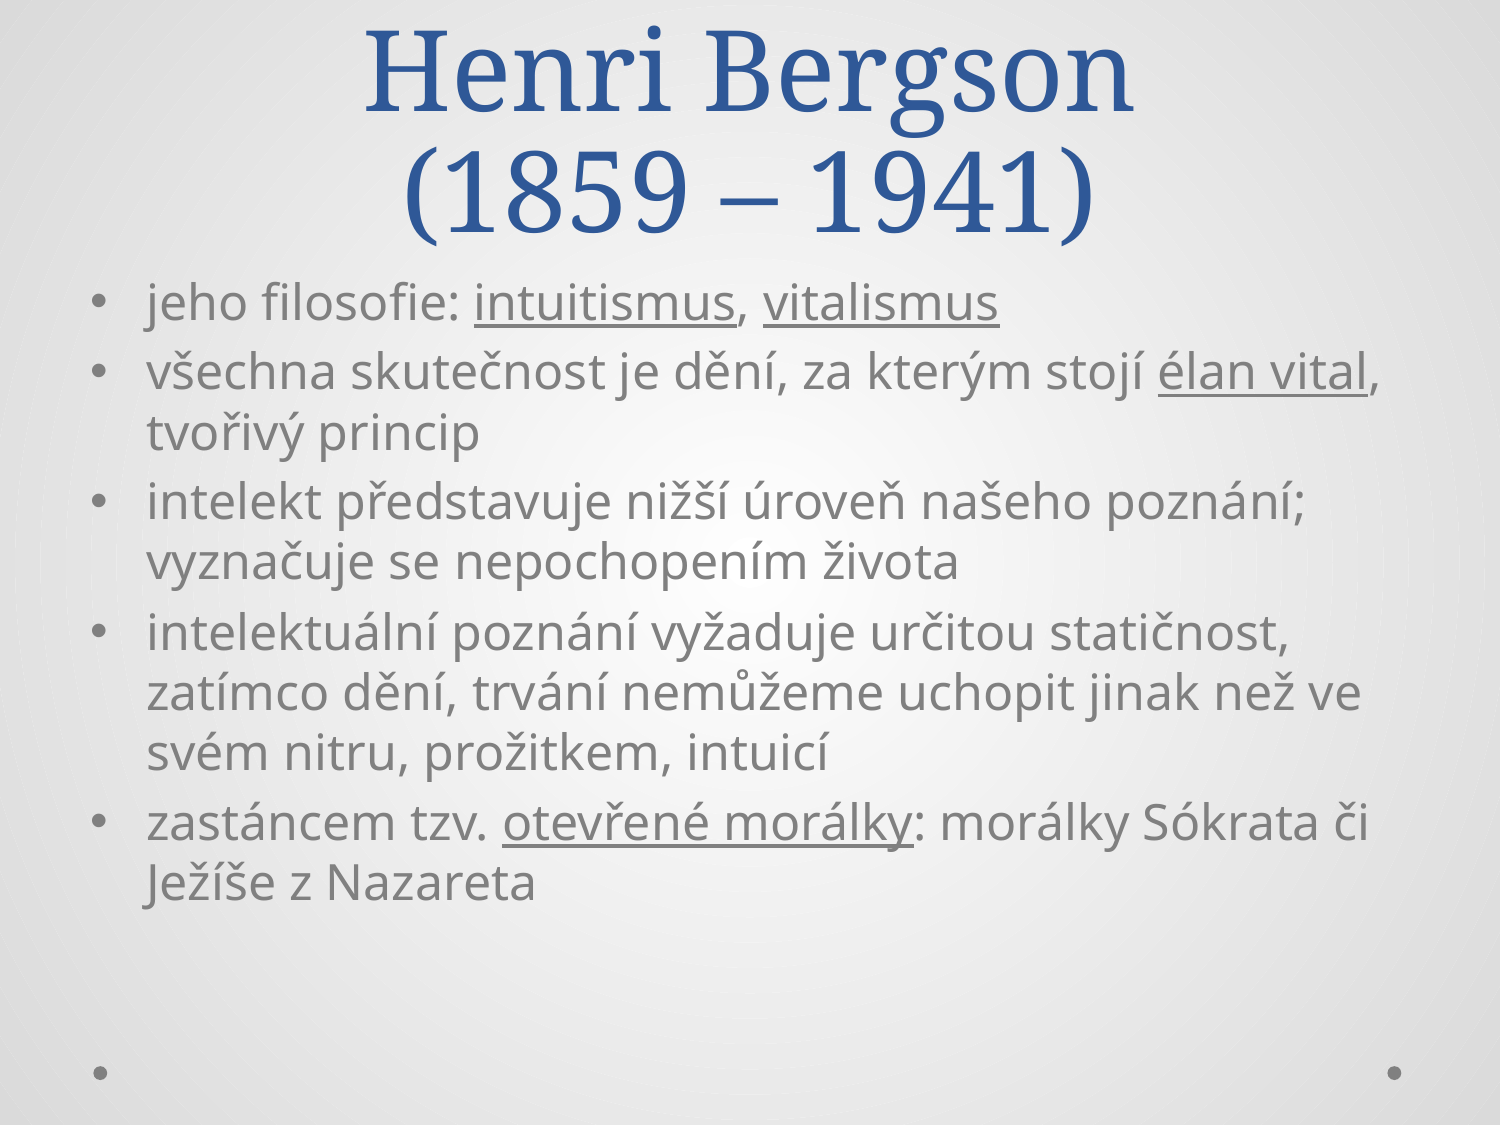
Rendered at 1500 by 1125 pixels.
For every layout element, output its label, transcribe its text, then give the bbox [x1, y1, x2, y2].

title Henri Bergson (1859 – 1941) [75, 0, 1425, 262]
list jeho filosofie: intuitismus, vitalismus všechna skutečnost je dění, za kterým stojí élan vital, tvořivý princip intelekt představuje nižší úroveň našeho poznání; vyznačuje se nepochopením života intelektuální poznání vyžaduje určitou statičnost, zatímco dění, trvání nemůžeme uchopit jinak než ve svém nitru, prožitkem, intuicí zastáncem tzv. otevřené morálky: morálky Sókrata či Ježíše z Nazareta [75, 262, 1425, 1005]
